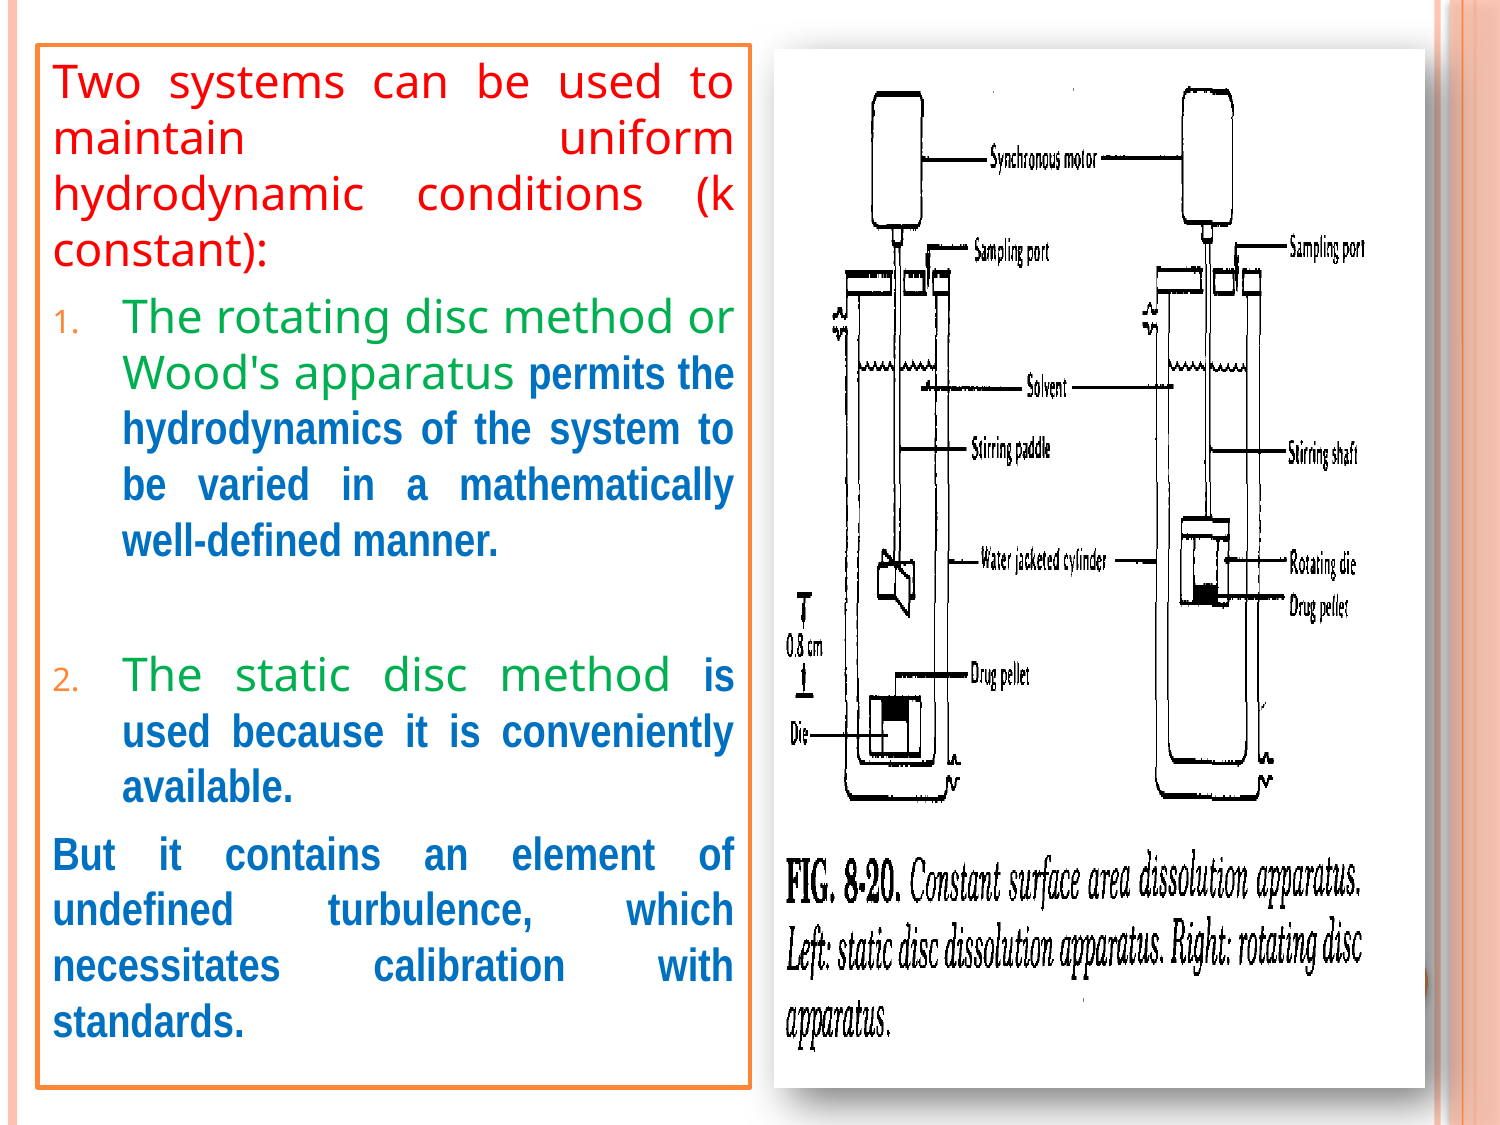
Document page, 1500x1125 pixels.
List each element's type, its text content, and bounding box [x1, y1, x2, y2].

list Two systems can be used to maintain uniform hydrodynamic conditions (k constant): The rotating disc method or Wood's apparatus permits the hydrodynamics of the system to be varied in a mathematically well-defined manner. The static disc method is used because it is conveniently available. But it contains an element of undefined turbulence, which necessitates calibration with standards. [35, 43, 752, 1090]
picture [774, 49, 1426, 1088]
